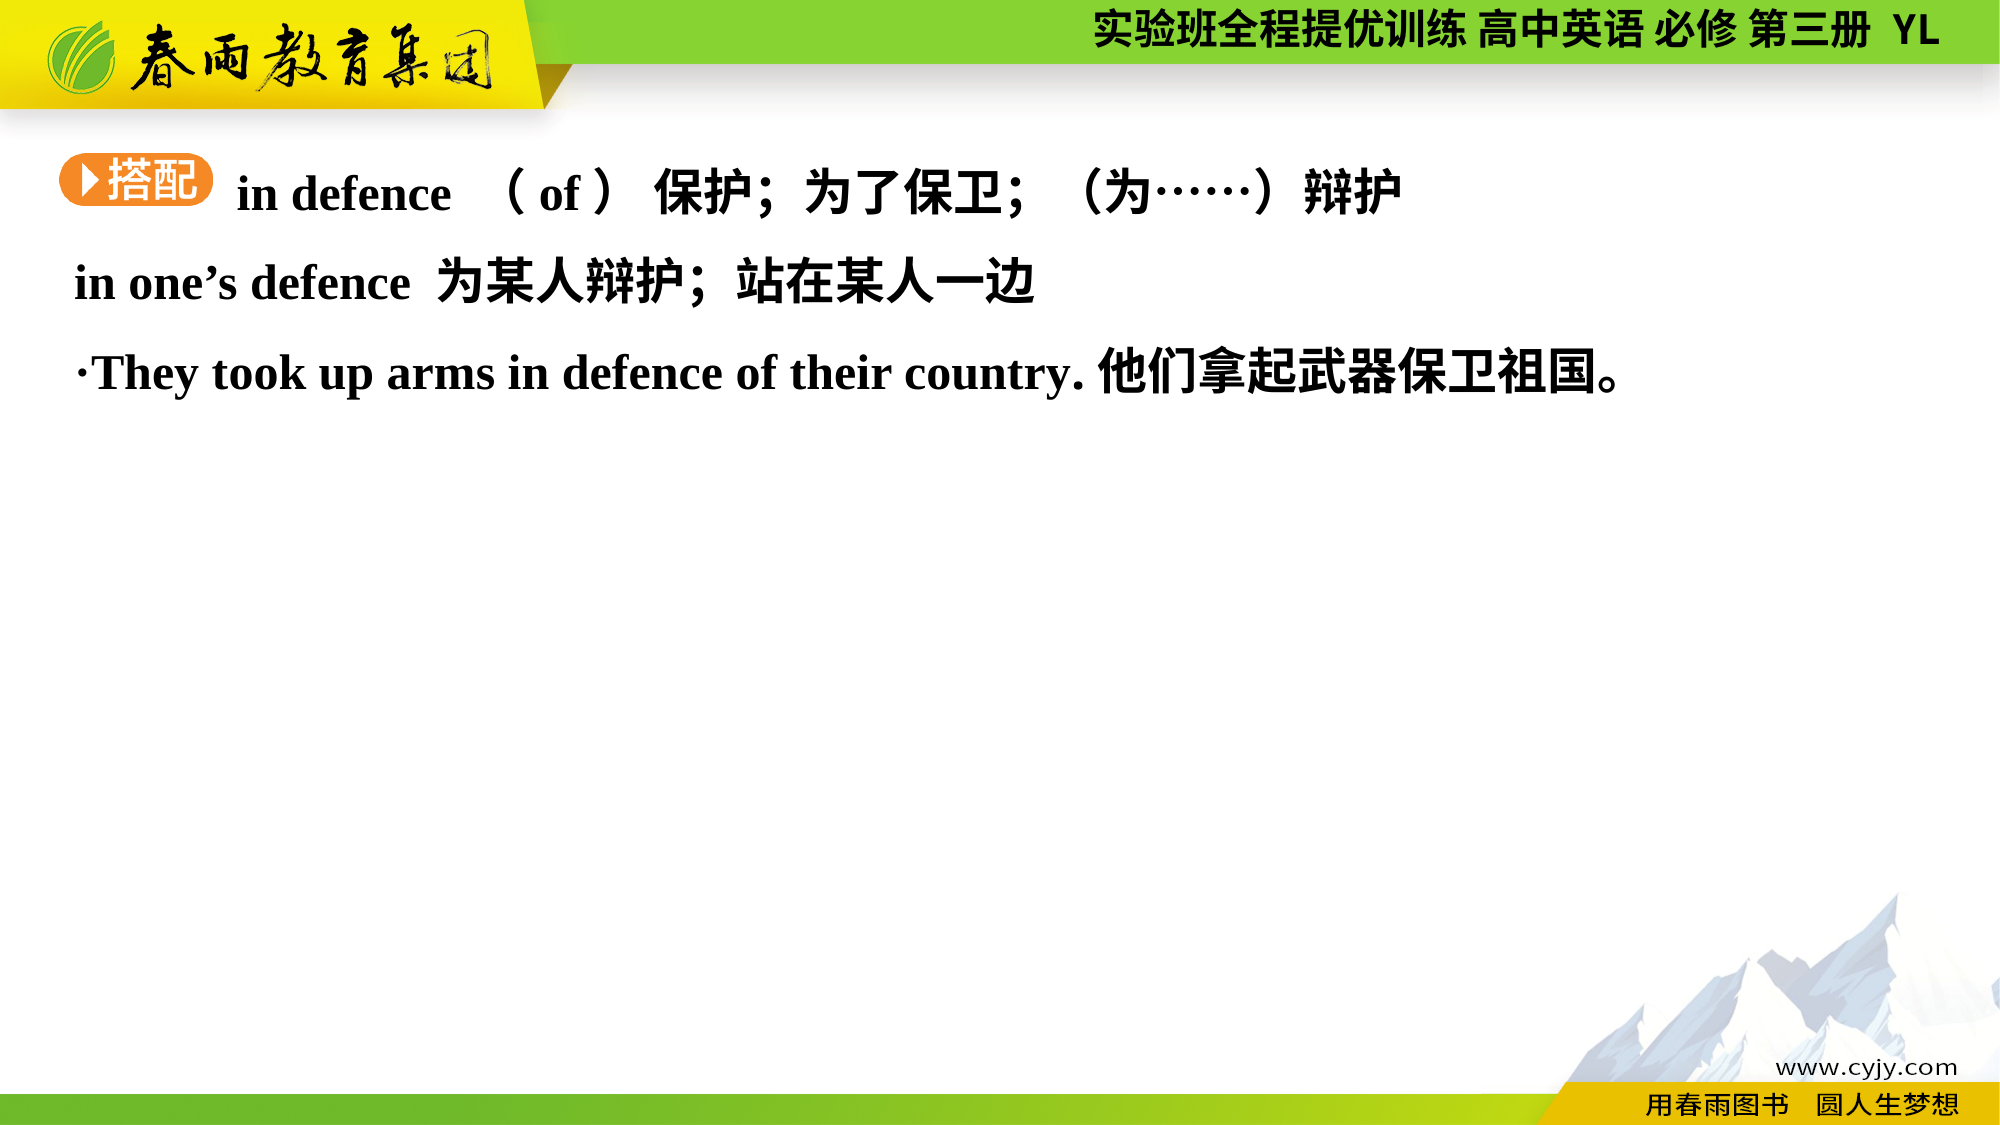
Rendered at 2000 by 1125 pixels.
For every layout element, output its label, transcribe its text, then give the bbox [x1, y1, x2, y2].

picture [0, 0, 2000, 1125]
list in defence （of） 保护；为了保卫；（为……）辩护 in one’s defence 为某人辩护；站在某人一边 ·They took up arms in defence of their country.他们拿起武器保卫祖国。 [59, 122, 1944, 399]
